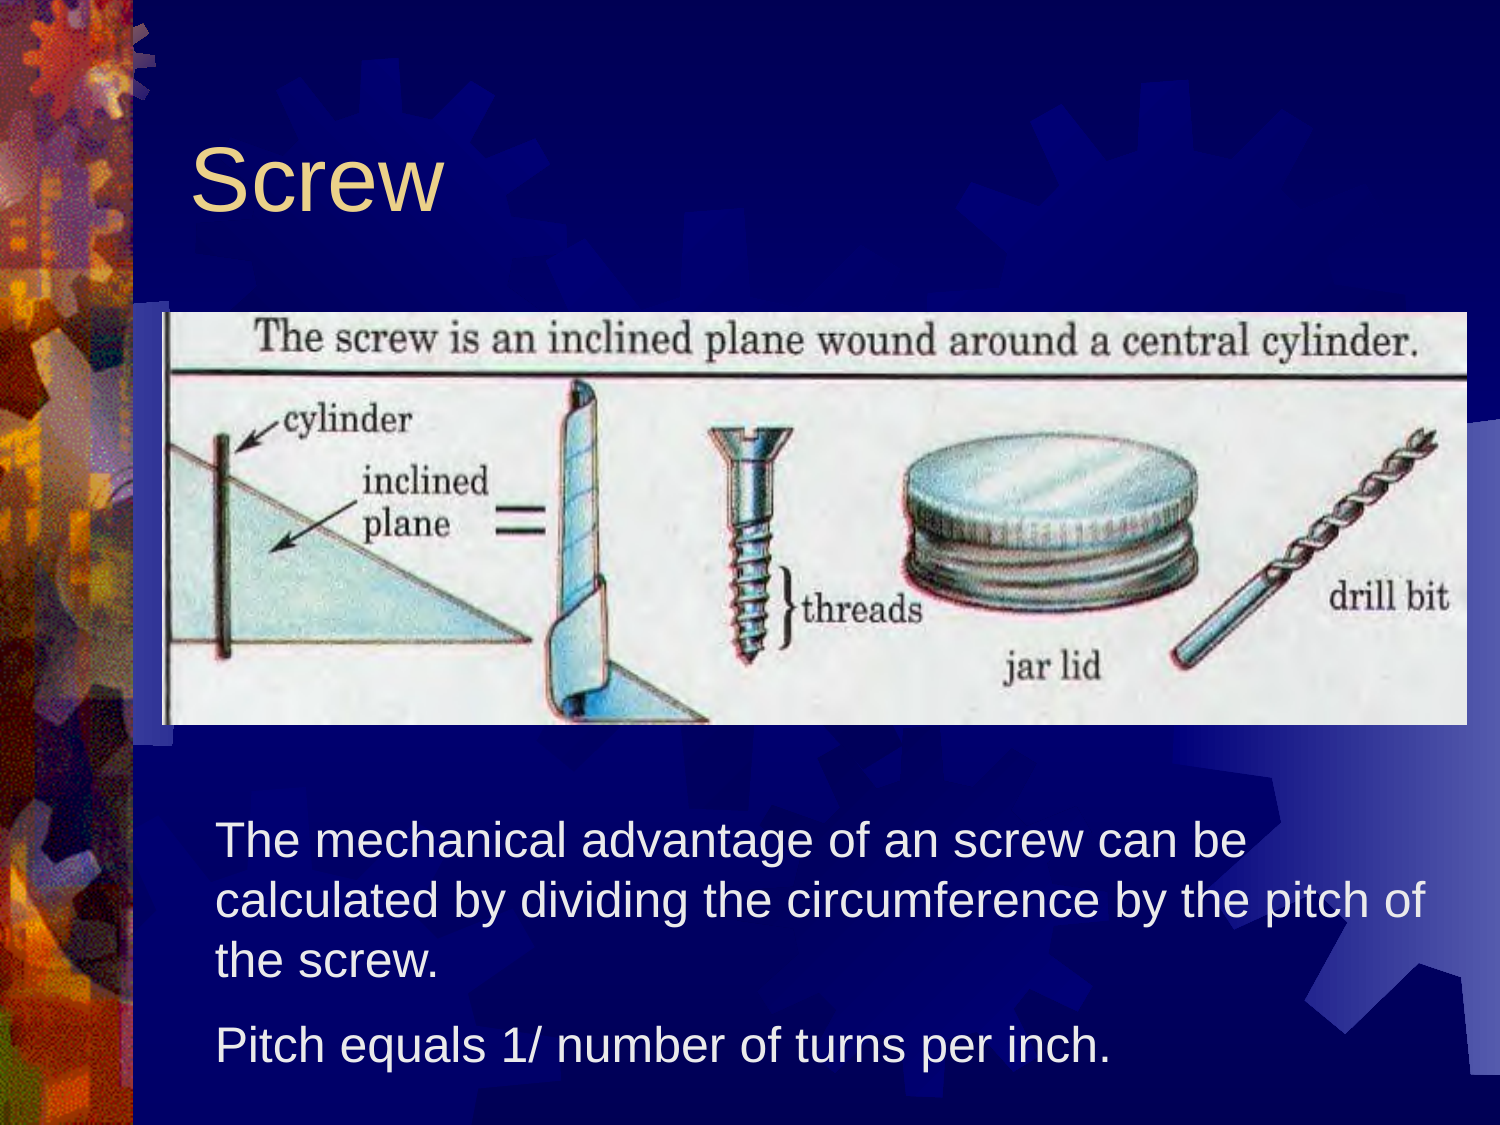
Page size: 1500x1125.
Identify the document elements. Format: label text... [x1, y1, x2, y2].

title Screw [174, 49, 1451, 238]
text_box The mechanical advantage of an screw can be calculated by dividing the circumference by the pitch of the screw. Pitch equals 1/ number of turns per inch. [200, 800, 1450, 1080]
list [162, 312, 1467, 726]
picture [0, 0, 133, 1125]
